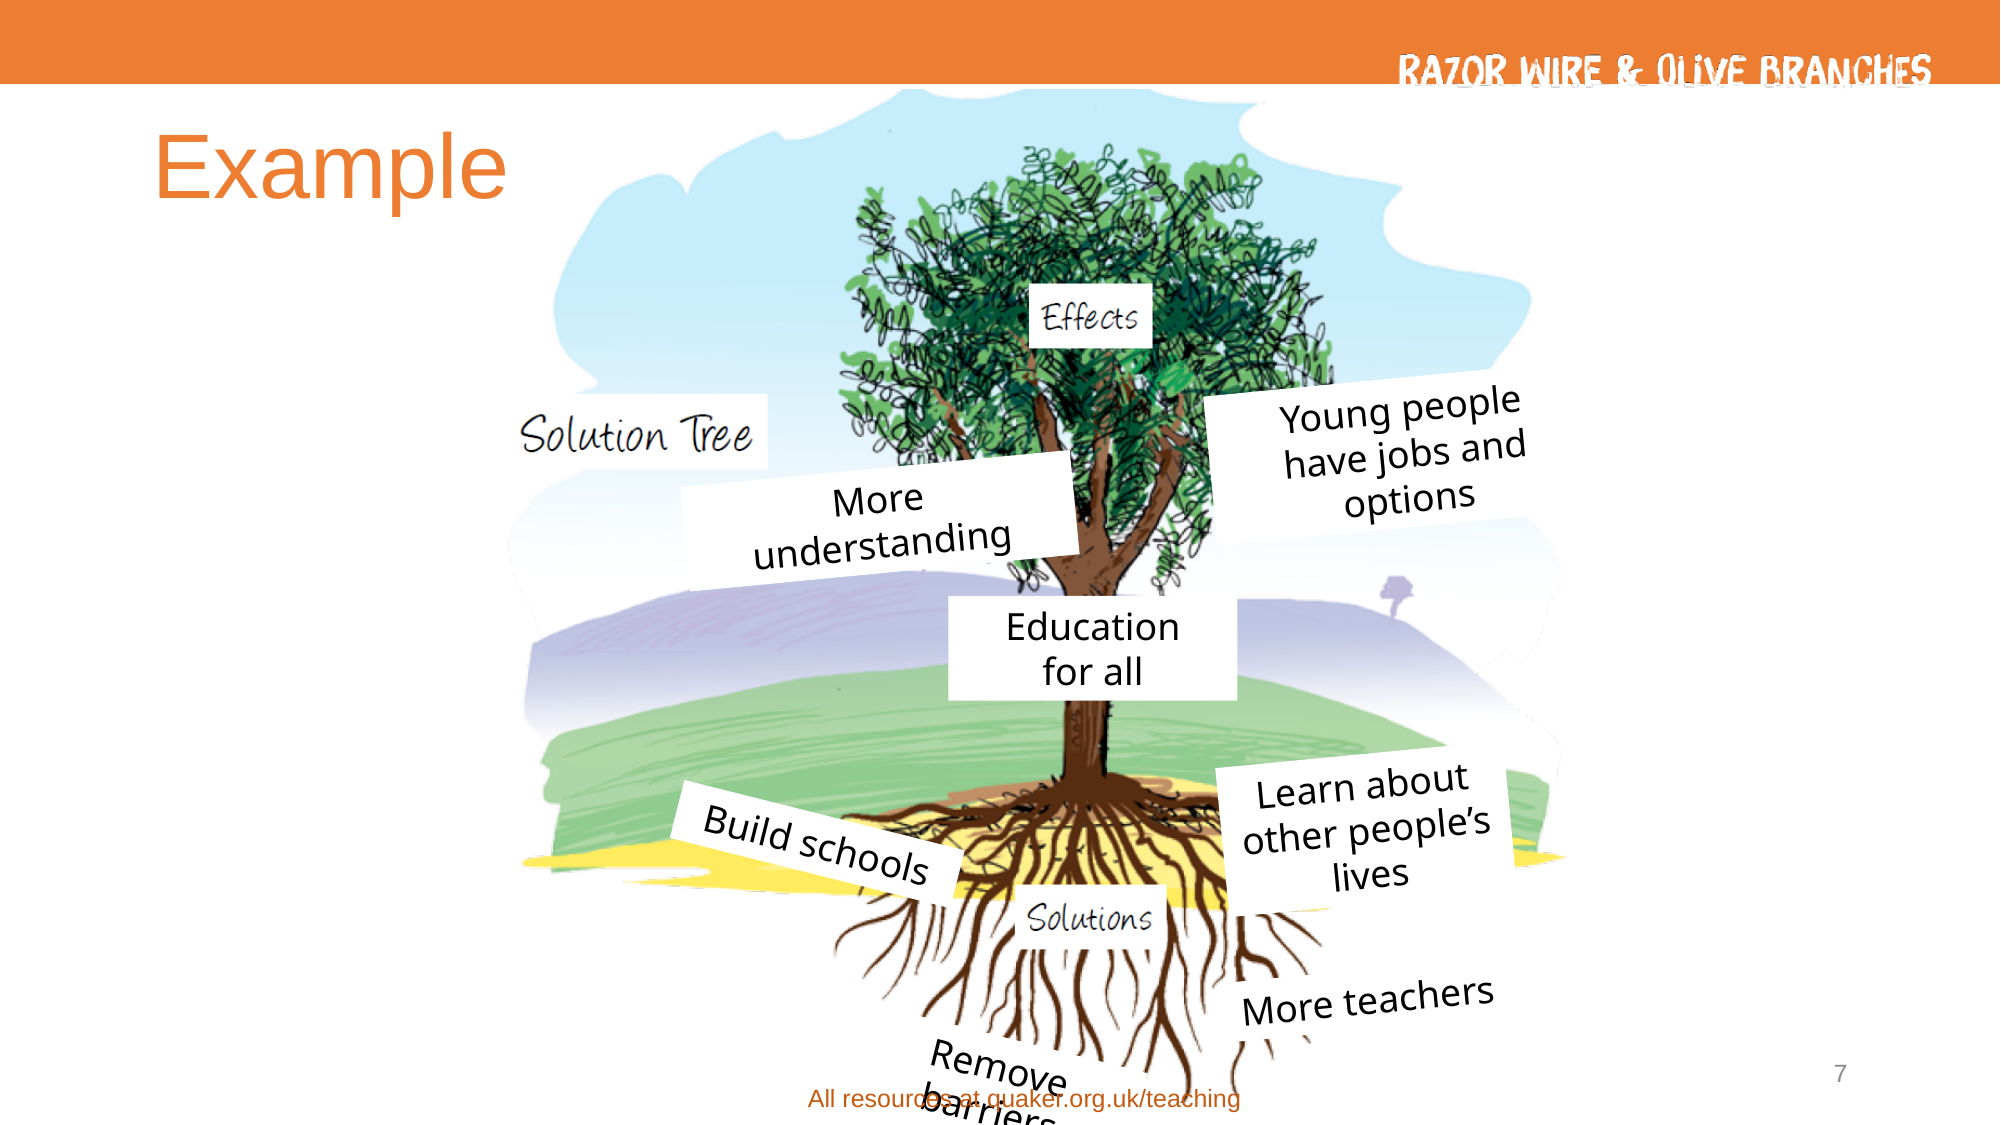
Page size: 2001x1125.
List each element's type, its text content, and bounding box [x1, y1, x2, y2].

text_box All resources at quaker.org.uk/teaching [687, 1103, 1363, 1125]
slide_number 7 [1646, 1042, 1863, 1103]
title Example [137, 59, 1863, 278]
picture [1863, 84, 1935, 89]
picture [475, 89, 1646, 1103]
